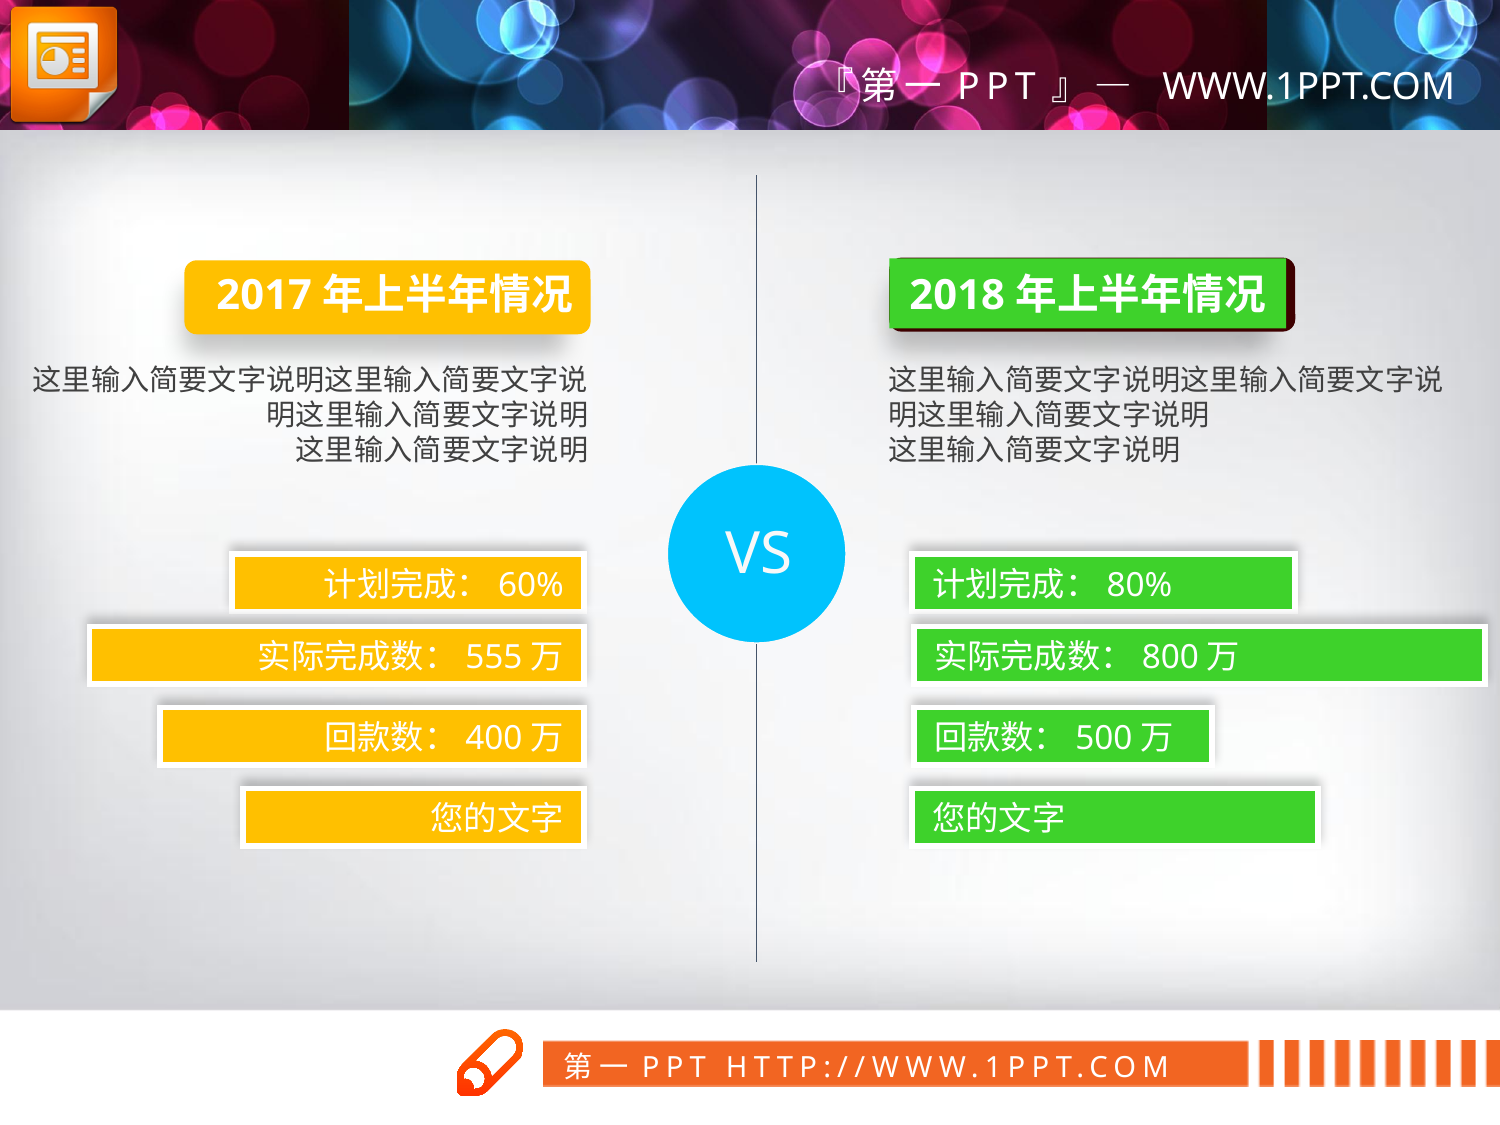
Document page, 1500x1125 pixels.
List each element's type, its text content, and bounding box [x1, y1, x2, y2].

text_box [667, 464, 847, 644]
text_box 这里输入简要文字说明这里输入简要文字说明这里输入简要文字说明 这里输入简要文字说明 [12, 351, 609, 477]
text_box 实际完成数：555万 [89, 626, 584, 685]
picture [543, 1040, 1500, 1087]
text_box 您的文字 [912, 788, 1319, 847]
text_box 2017年上半年情况 [196, 258, 593, 329]
text_box 这里输入简要文字说明这里输入简要文字说明这里输入简要文字说明 这里输入简要文字说明 [868, 351, 1464, 477]
text_box 回款数：400万 [160, 707, 584, 766]
text_box [893, 258, 1296, 332]
text_box 计划完成：60% [231, 553, 584, 612]
text_box 回款数：500万 [914, 707, 1213, 766]
picture [0, 0, 1500, 1012]
text_box VS [705, 504, 813, 595]
text_box 您的文字 [242, 788, 584, 847]
text_box 实际完成数：800万 [914, 626, 1486, 685]
text_box [184, 260, 589, 335]
text_box 计划完成：80% [912, 553, 1295, 612]
text_box 2018年上半年情况 [889, 258, 1287, 329]
